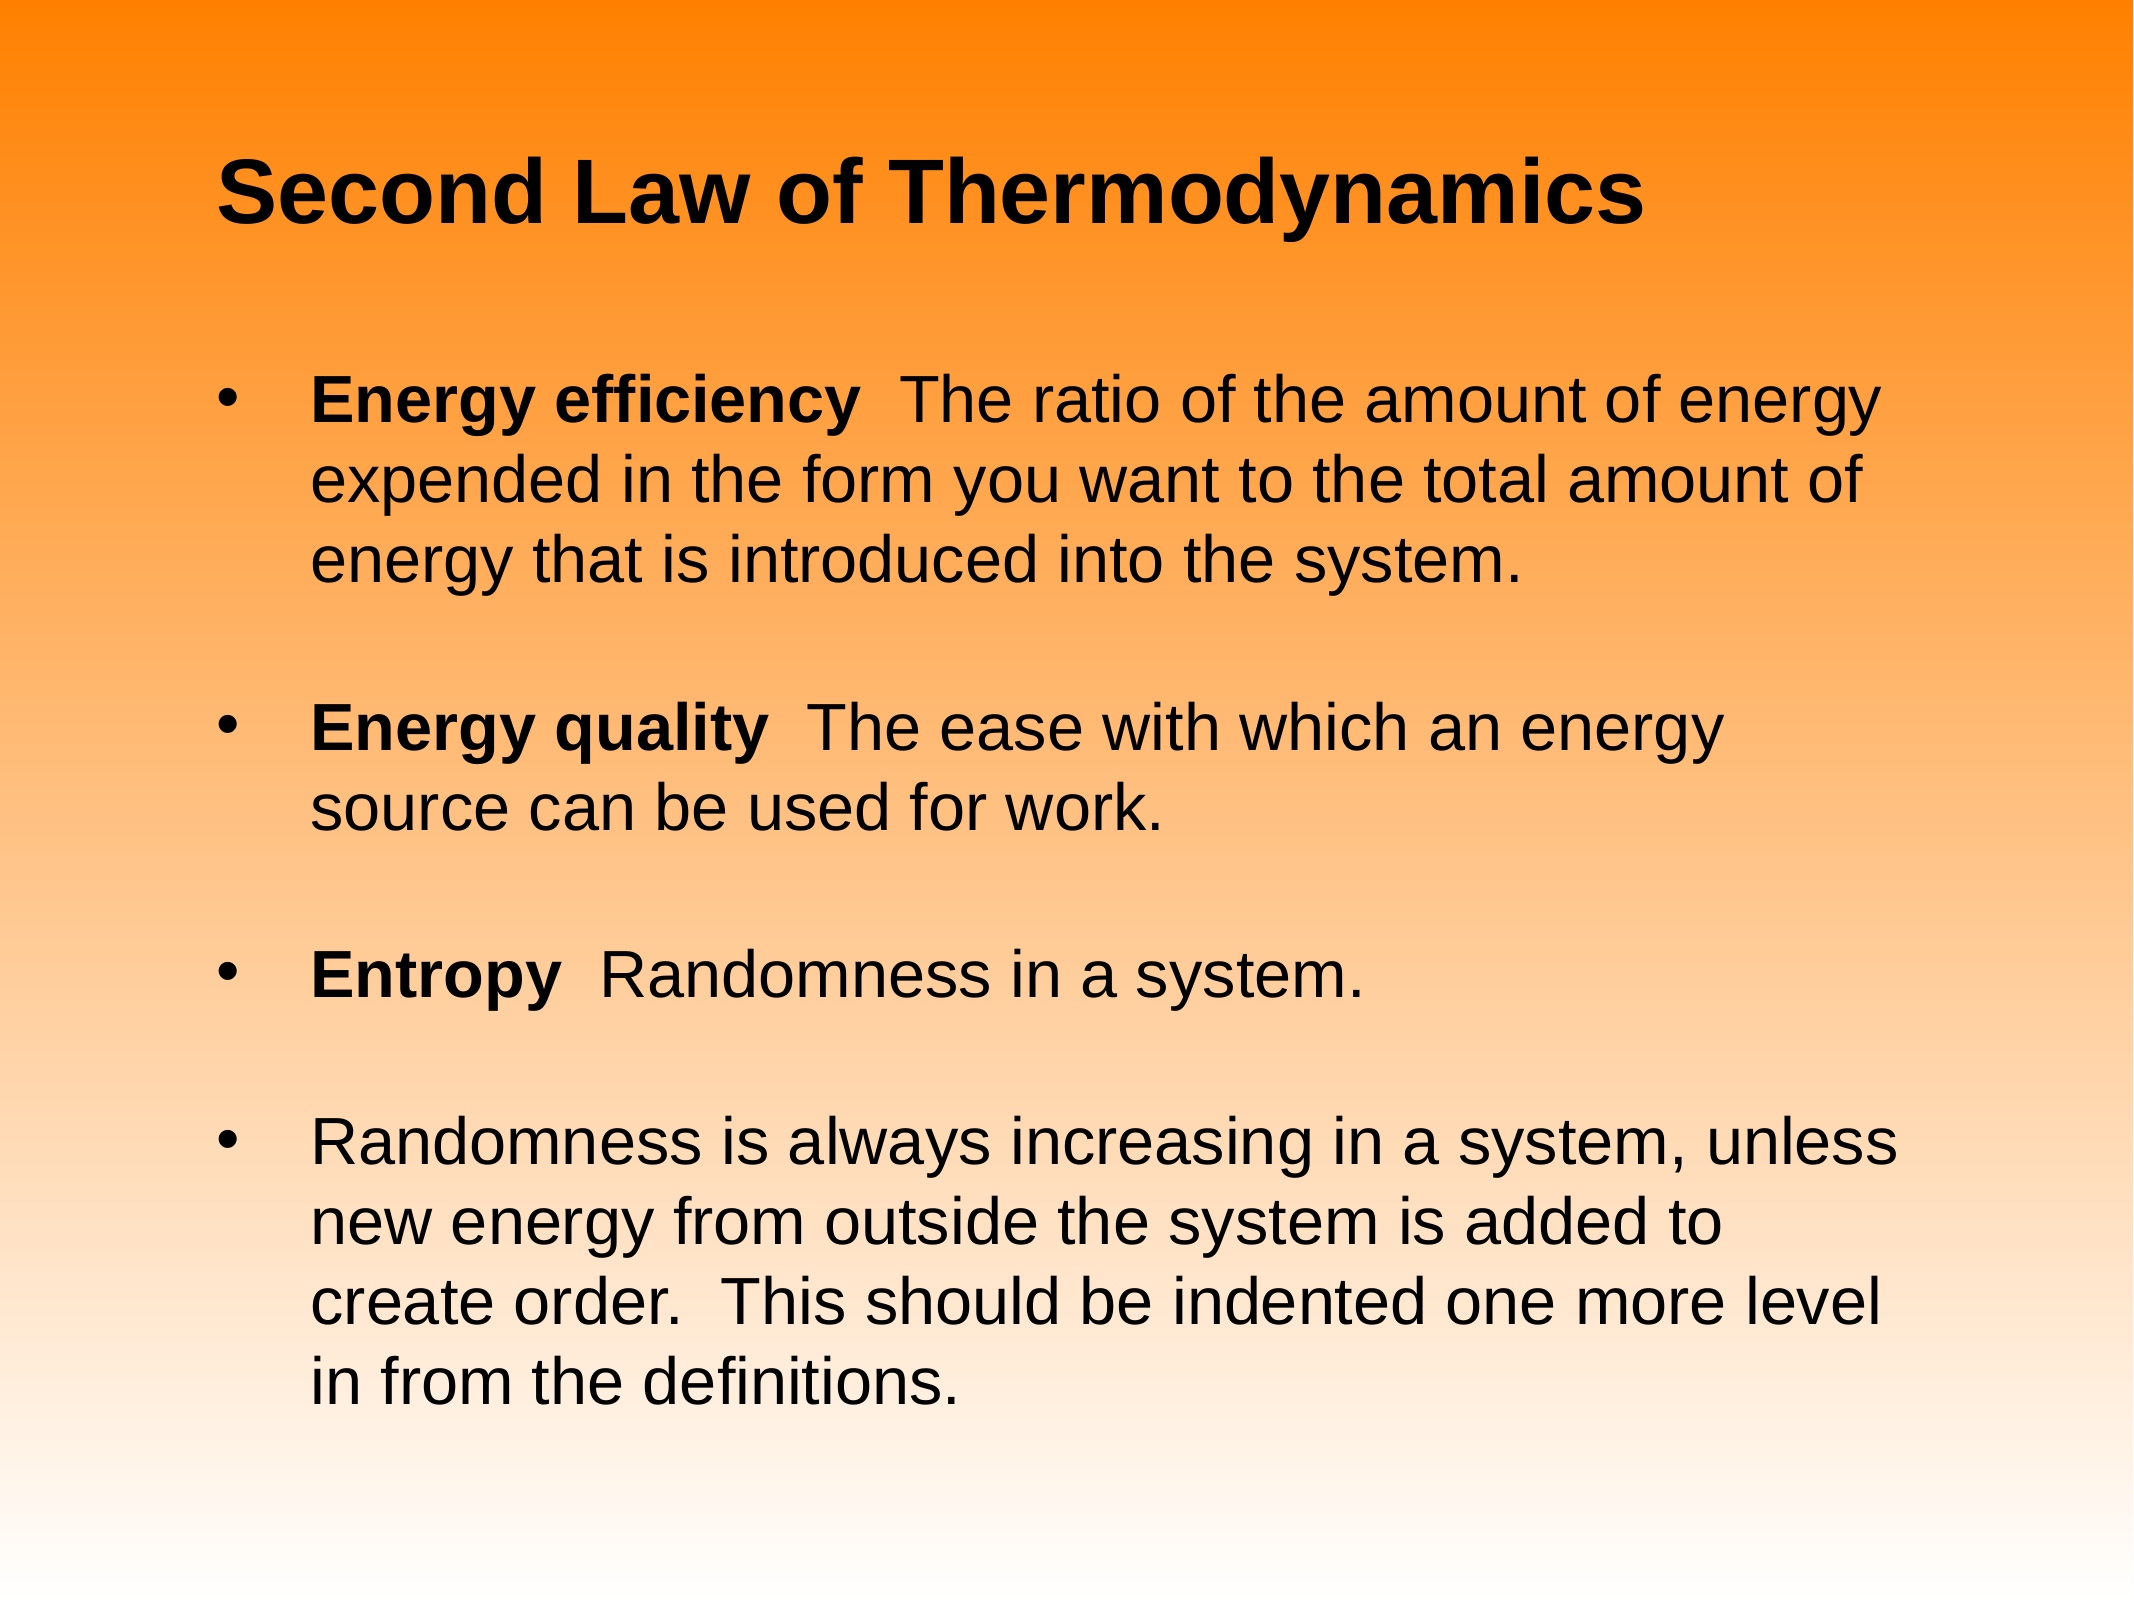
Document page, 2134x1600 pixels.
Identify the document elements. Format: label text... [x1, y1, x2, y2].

list Energy efficiency The ratio of the amount of energy expended in the form you want to the total amount of energy that is introduced into the system. Energy quality The ease with which an energy source can be used for work. Entropy Randomness in a system. Randomness is always increasing in a system, unless new energy from outside the system is added to create order. This should be indented one more level in from the definitions. [208, 575, 1925, 1534]
title Second Law of Thermodynamics [208, 39, 1925, 444]
